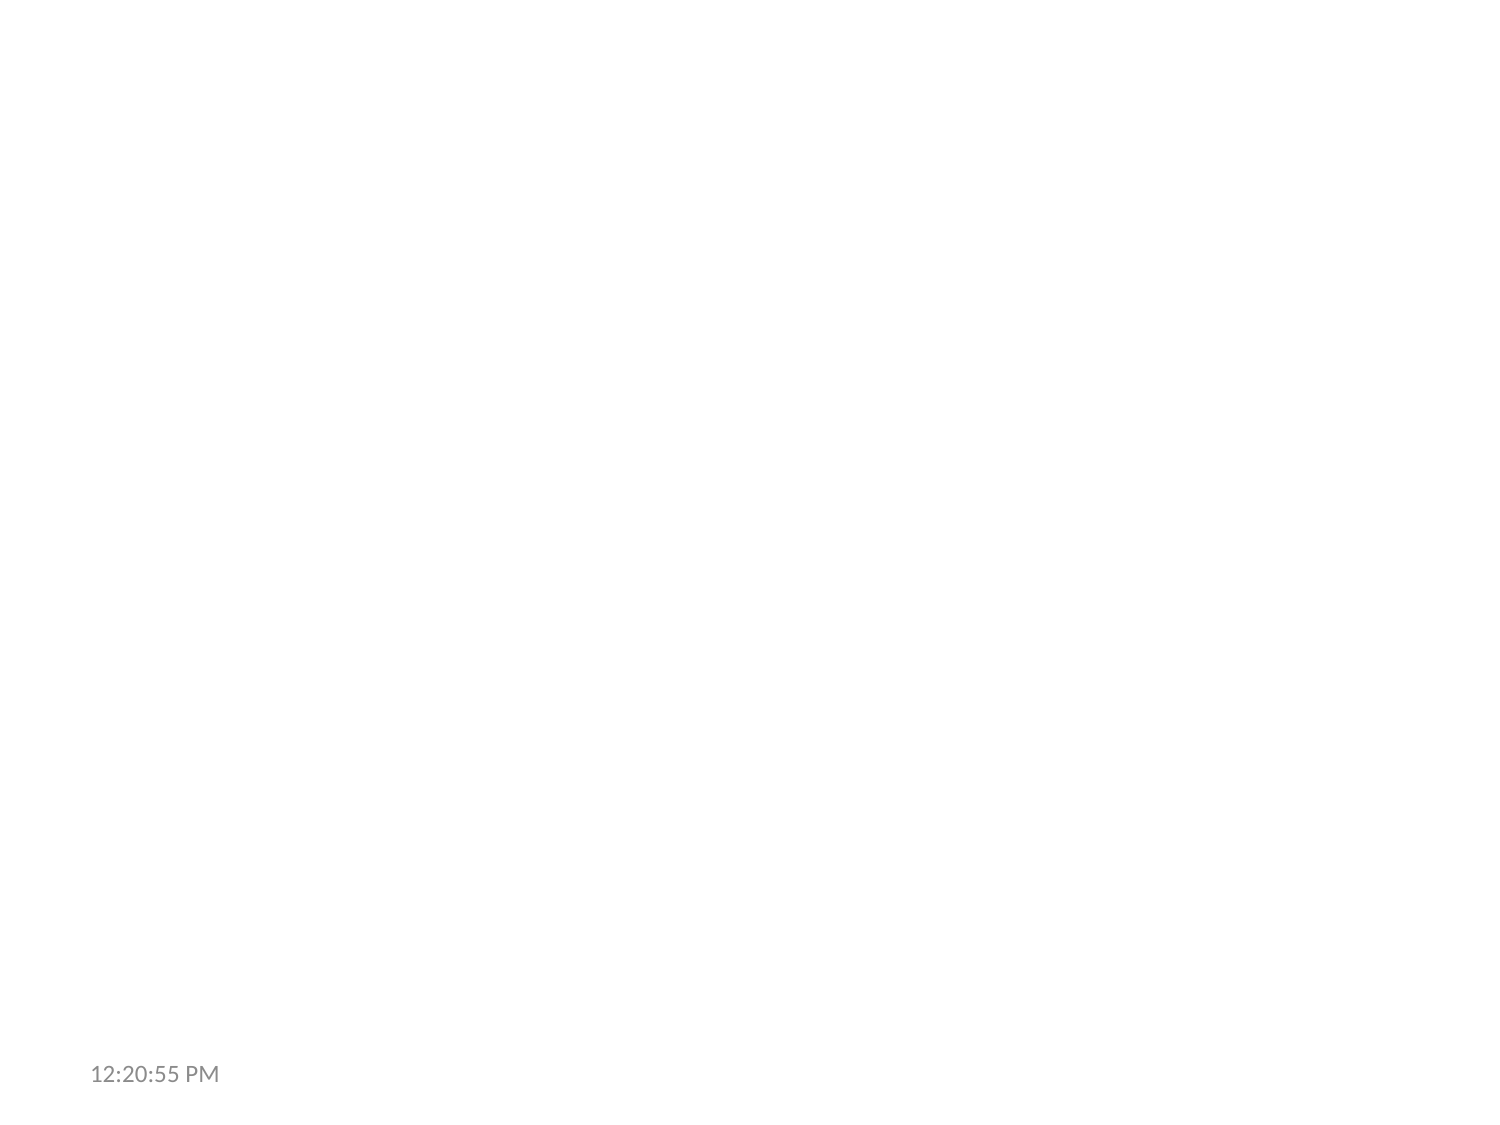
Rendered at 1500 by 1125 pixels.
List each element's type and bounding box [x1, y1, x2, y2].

slide_number [75, 1042, 425, 1103]
